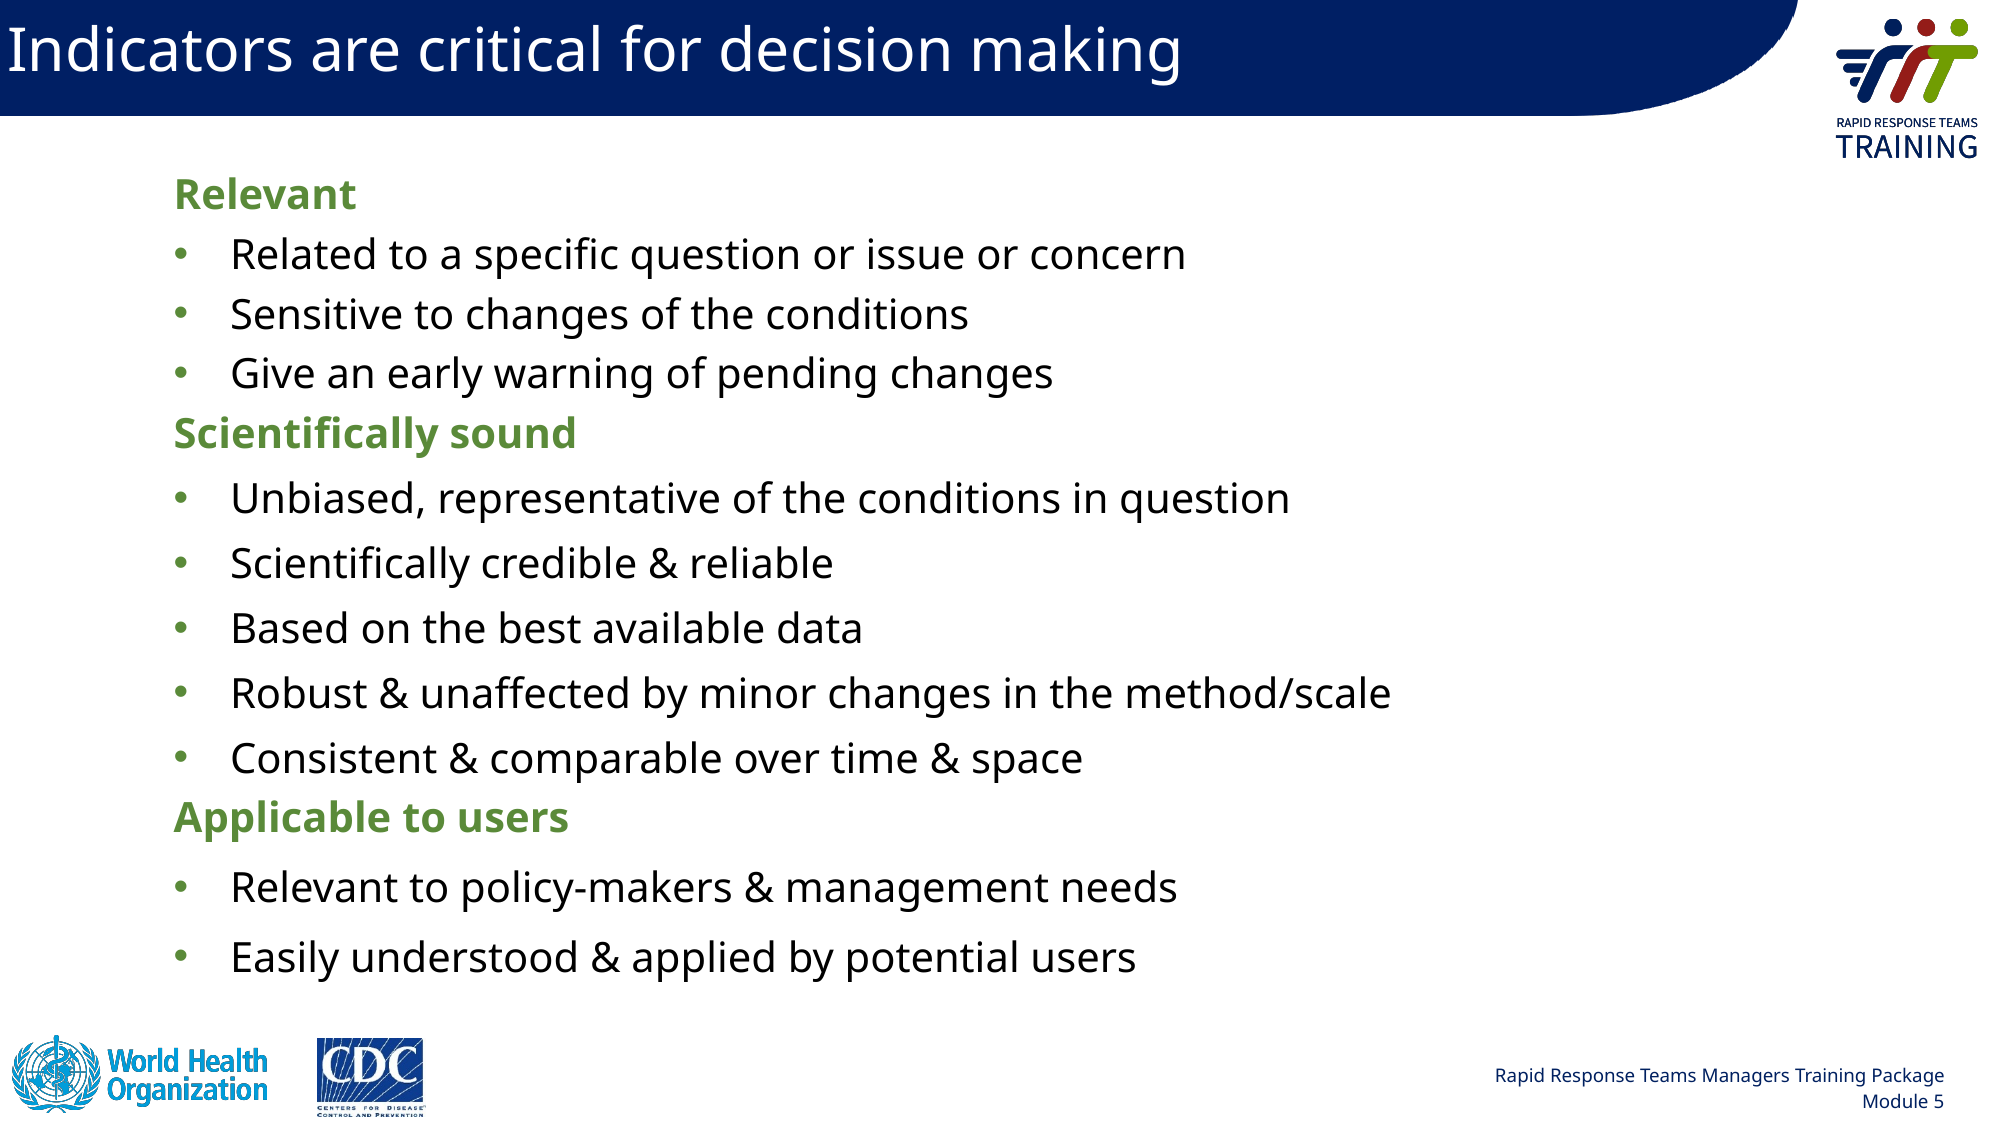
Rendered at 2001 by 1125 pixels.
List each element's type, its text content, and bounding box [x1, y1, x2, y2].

picture [59, 1035, 267, 1113]
picture [1835, 19, 1978, 167]
list Relevant Related to a specific question or issue or concern Sensitive to changes of the conditions Give an early warning of pending changes Scientifically sound Unbiased, representative of the conditions in question Scientifically credible & reliable Based on the best available data Robust & unaffected by minor changes in the method/scale Consistent & comparable over time & space Applicable to users Relevant to policy-makers & management needs Easily understood & applied by potential users [165, 156, 1740, 1030]
picture [12, 1083, 48, 1113]
picture [71, 1053, 90, 1091]
title Indicators are critical for decision making [0, 10, 1432, 93]
picture [30, 1083, 37, 1091]
picture [22, 1062, 26, 1077]
picture [46, 1056, 54, 1062]
picture [40, 1062, 47, 1070]
picture [36, 1088, 78, 1105]
picture [24, 1054, 36, 1087]
picture [50, 1108, 62, 1113]
picture [317, 1038, 426, 1117]
picture [12, 1035, 54, 1068]
picture [34, 1054, 43, 1078]
picture [0, 0, 1800, 116]
